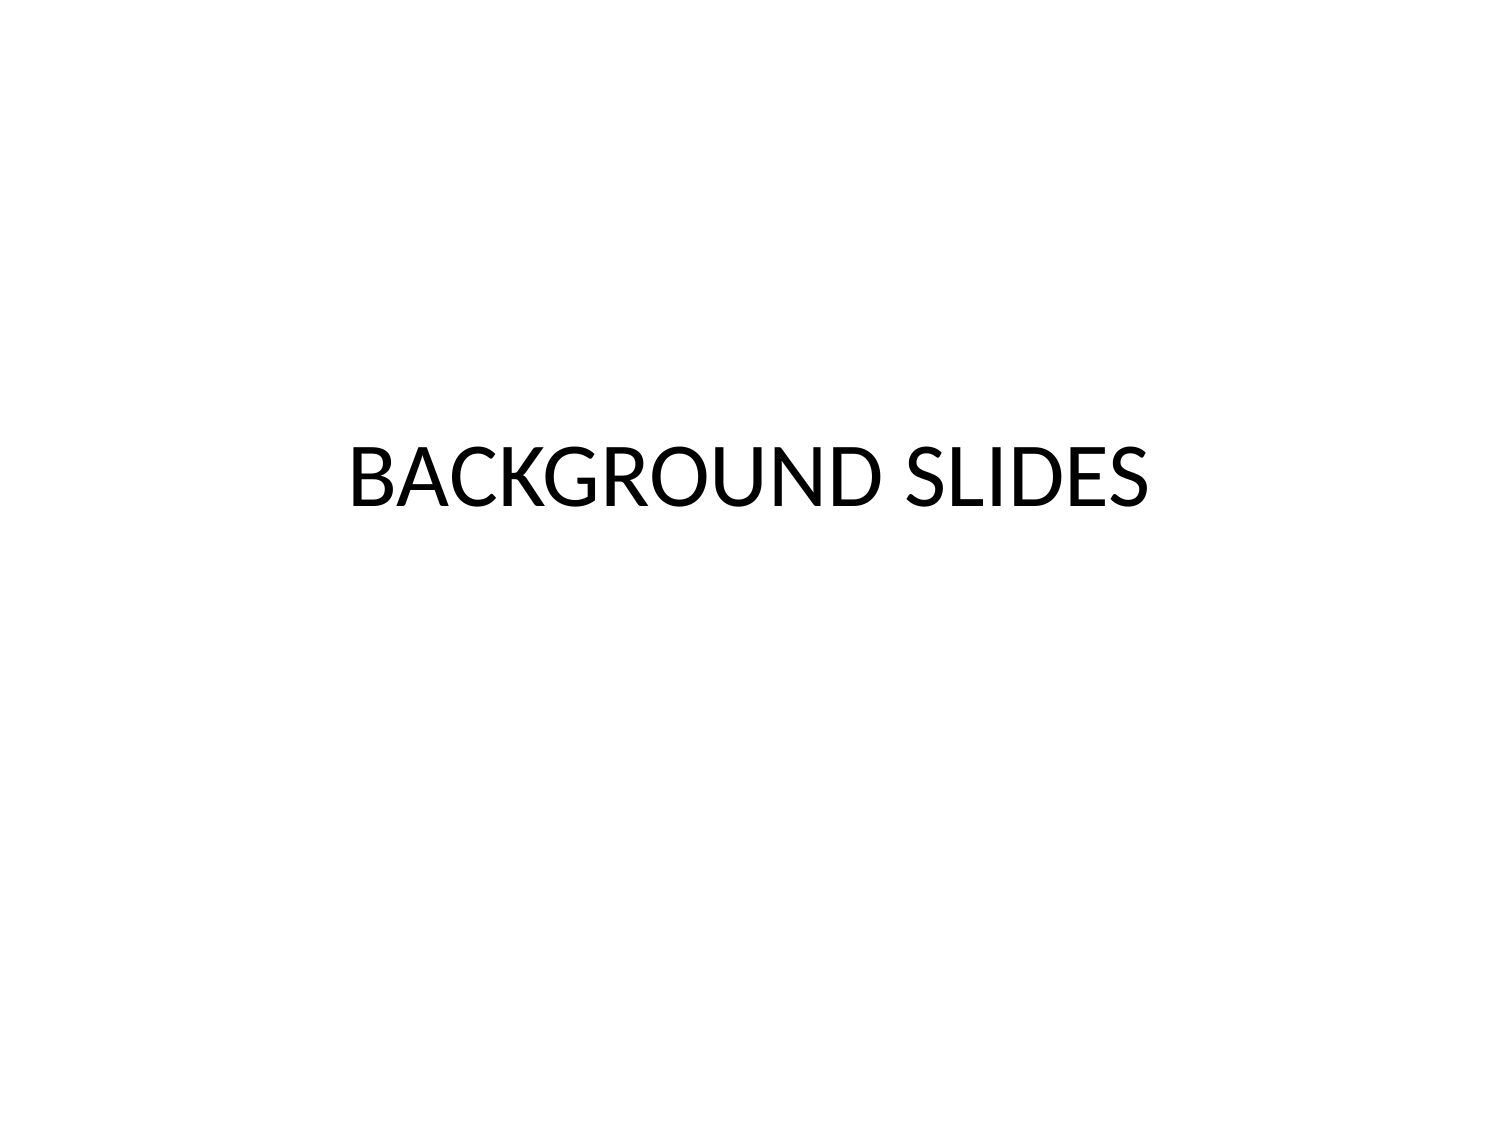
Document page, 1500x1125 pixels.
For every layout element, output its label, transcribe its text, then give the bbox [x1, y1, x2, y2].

title BACKGROUND SLIDES [112, 349, 1388, 591]
